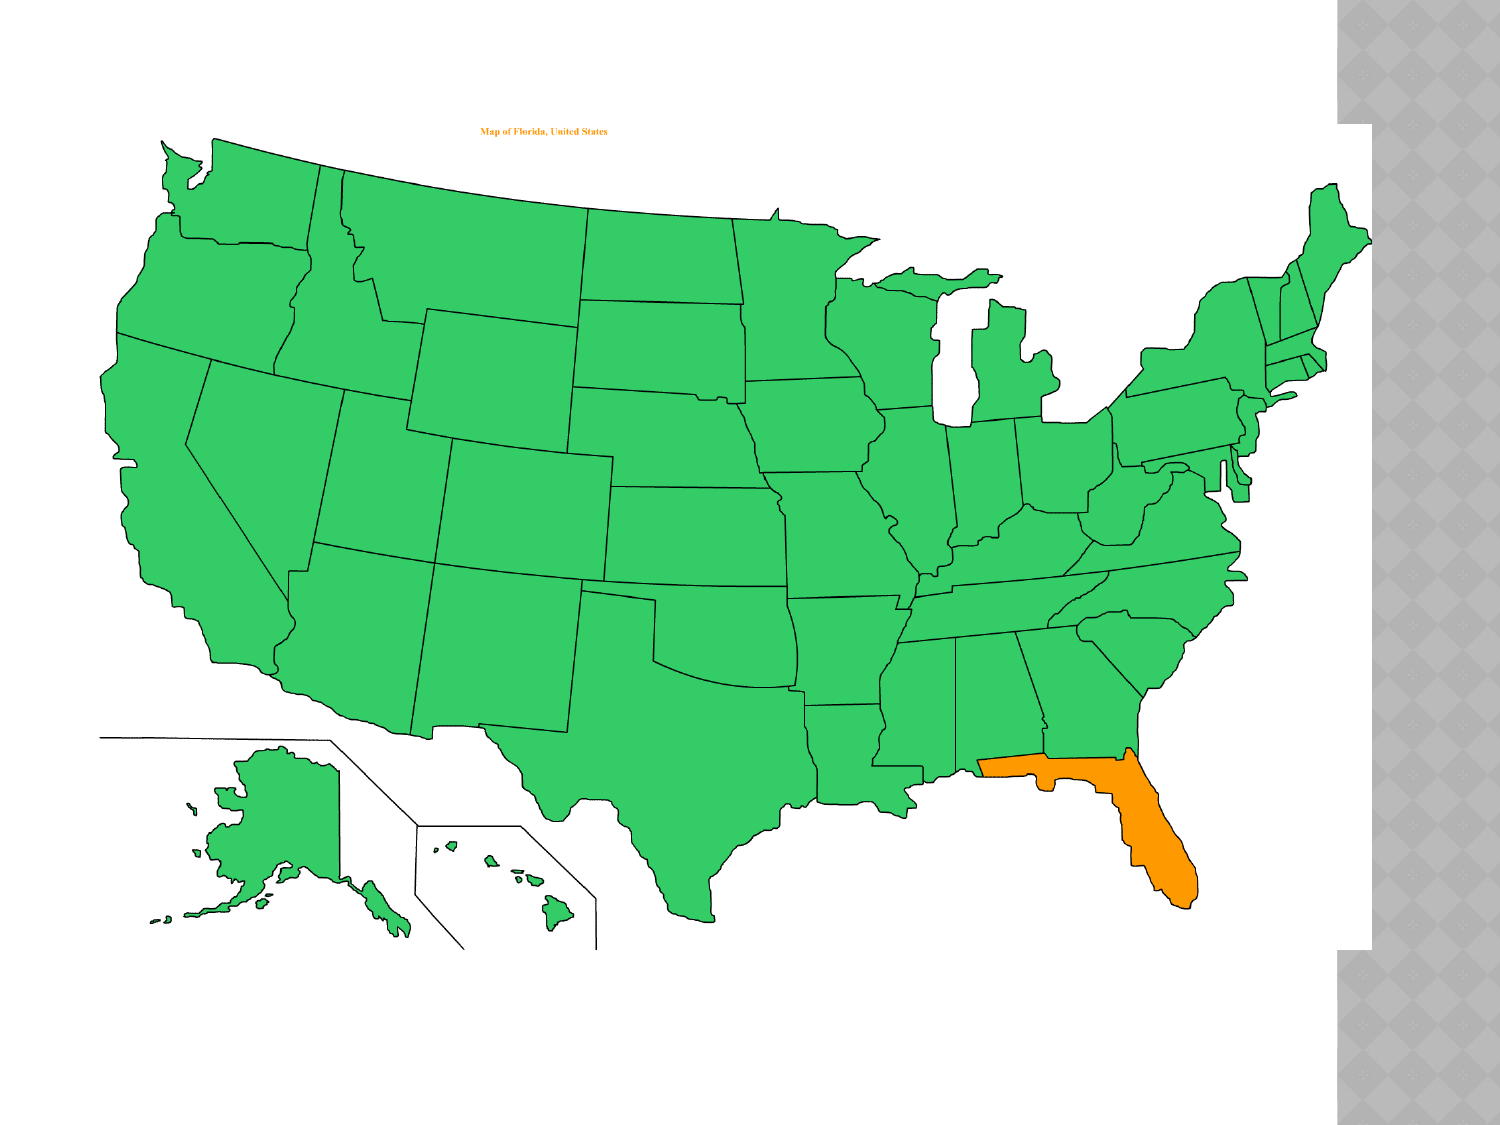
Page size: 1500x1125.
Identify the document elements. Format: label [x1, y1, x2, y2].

picture [99, 124, 1372, 951]
